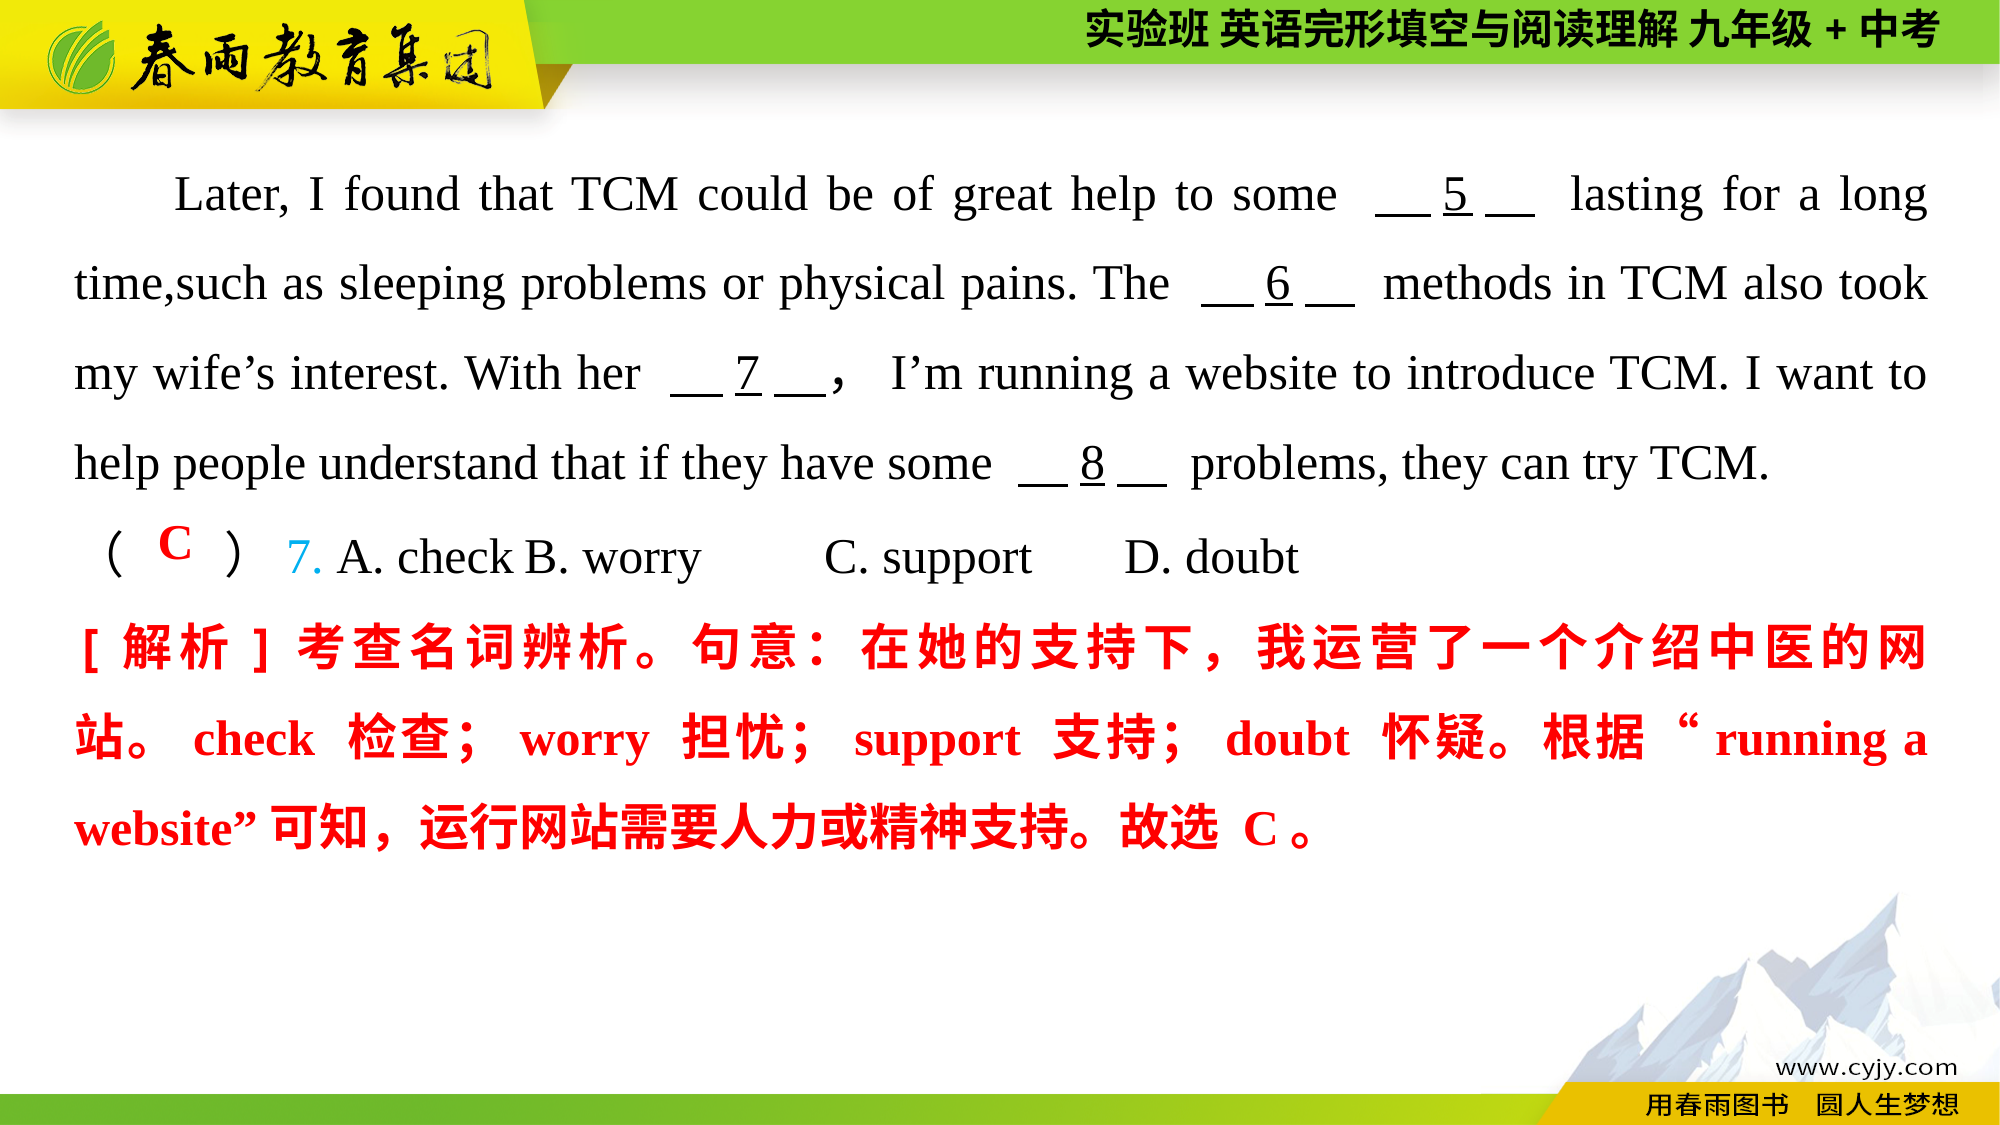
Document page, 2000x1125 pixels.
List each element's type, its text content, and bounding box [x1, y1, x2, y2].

picture [0, 0, 2000, 1125]
text_box （ ）7. A. check B. worry C. support D. doubt [59, 501, 1944, 591]
list Later, I found that TCM could be of great help to some 5 lasting for a long time,such as sleeping problems or physical pains. The 6 methods in TCM also took my wife’s interest. With her 7 ，I’m running a website to introduce TCM. I want to help people understand that if they have some 8 problems, they can try TCM. [59, 122, 1944, 501]
text_box C [142, 501, 209, 577]
text_box [解析]考查名词辨析。句意：在她的支持下，我运营了一个介绍中医的网站。check 检查；worry 担忧；support 支持；doubt 怀疑。根据“running a website”可知，运行网站需要人力或精神支持。故选 C。 [59, 591, 1944, 864]
